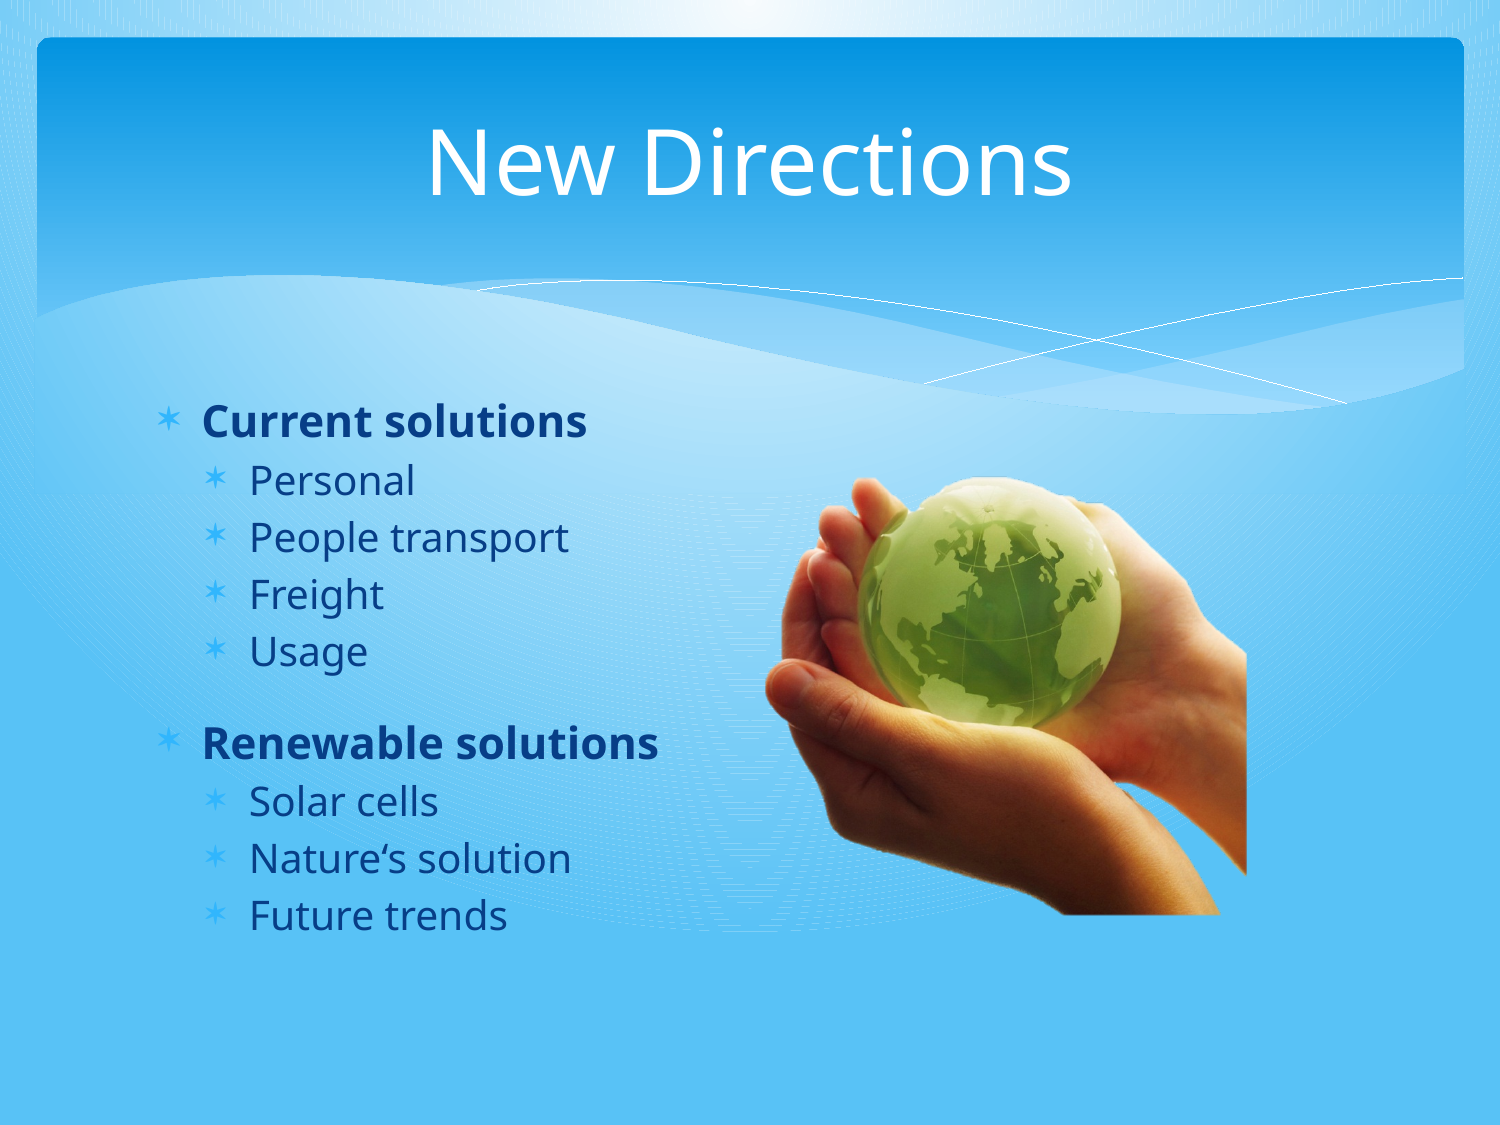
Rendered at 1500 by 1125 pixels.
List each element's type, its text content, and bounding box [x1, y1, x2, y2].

picture [655, 325, 1247, 917]
title New Directions [75, 55, 1425, 261]
list Current solutions Personal People transport Freight Usage Renewable solutions Solar cells Nature‘s solution Future trends [143, 385, 1359, 952]
